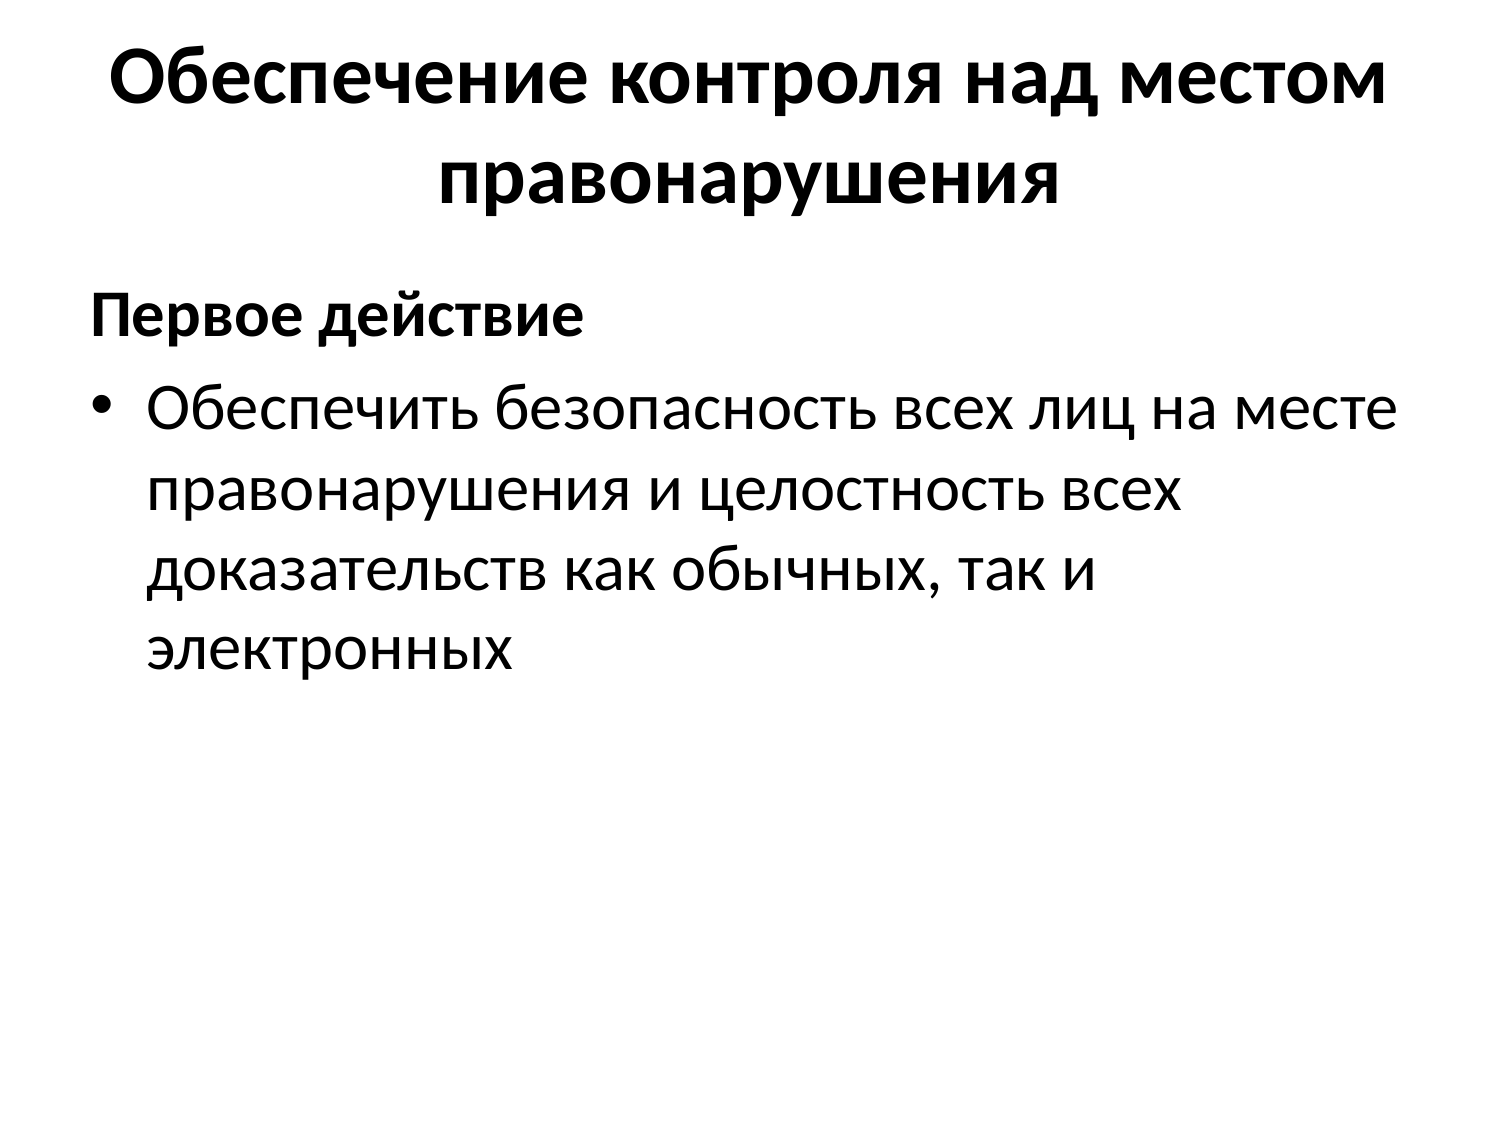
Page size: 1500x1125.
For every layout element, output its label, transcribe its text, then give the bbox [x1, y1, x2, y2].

title Обеспечение контроля над местом правонарушения [74, 44, 1426, 196]
list Первое действие Обеспечить безопасность всех лиц на месте правонарушения и целостность всех доказательств как обычных, так и электронных [74, 262, 1426, 1006]
